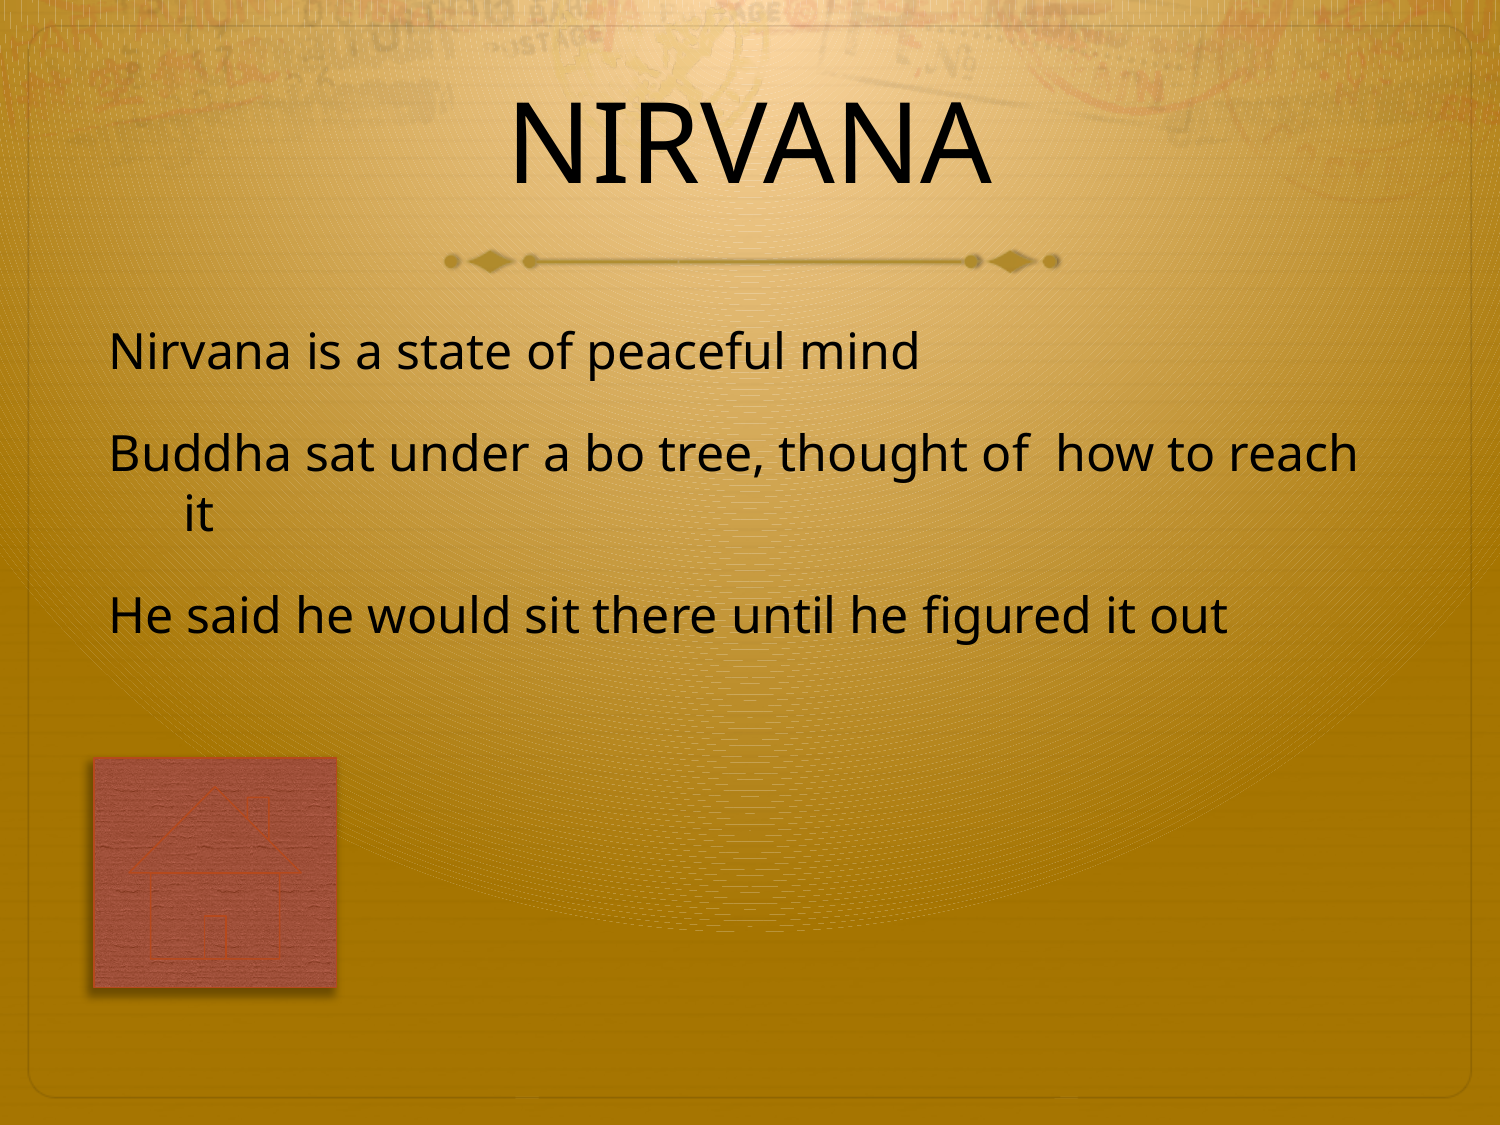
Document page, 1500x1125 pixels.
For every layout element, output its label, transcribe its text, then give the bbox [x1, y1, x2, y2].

title NIRVANA [93, 45, 1407, 233]
list Nirvana is a state of peaceful mind Buddha sat under a bo tree, thought of how to reach it He said he would sit there until he figured it out [93, 312, 1407, 988]
text_box [93, 757, 337, 988]
picture [0, 0, 1500, 1125]
